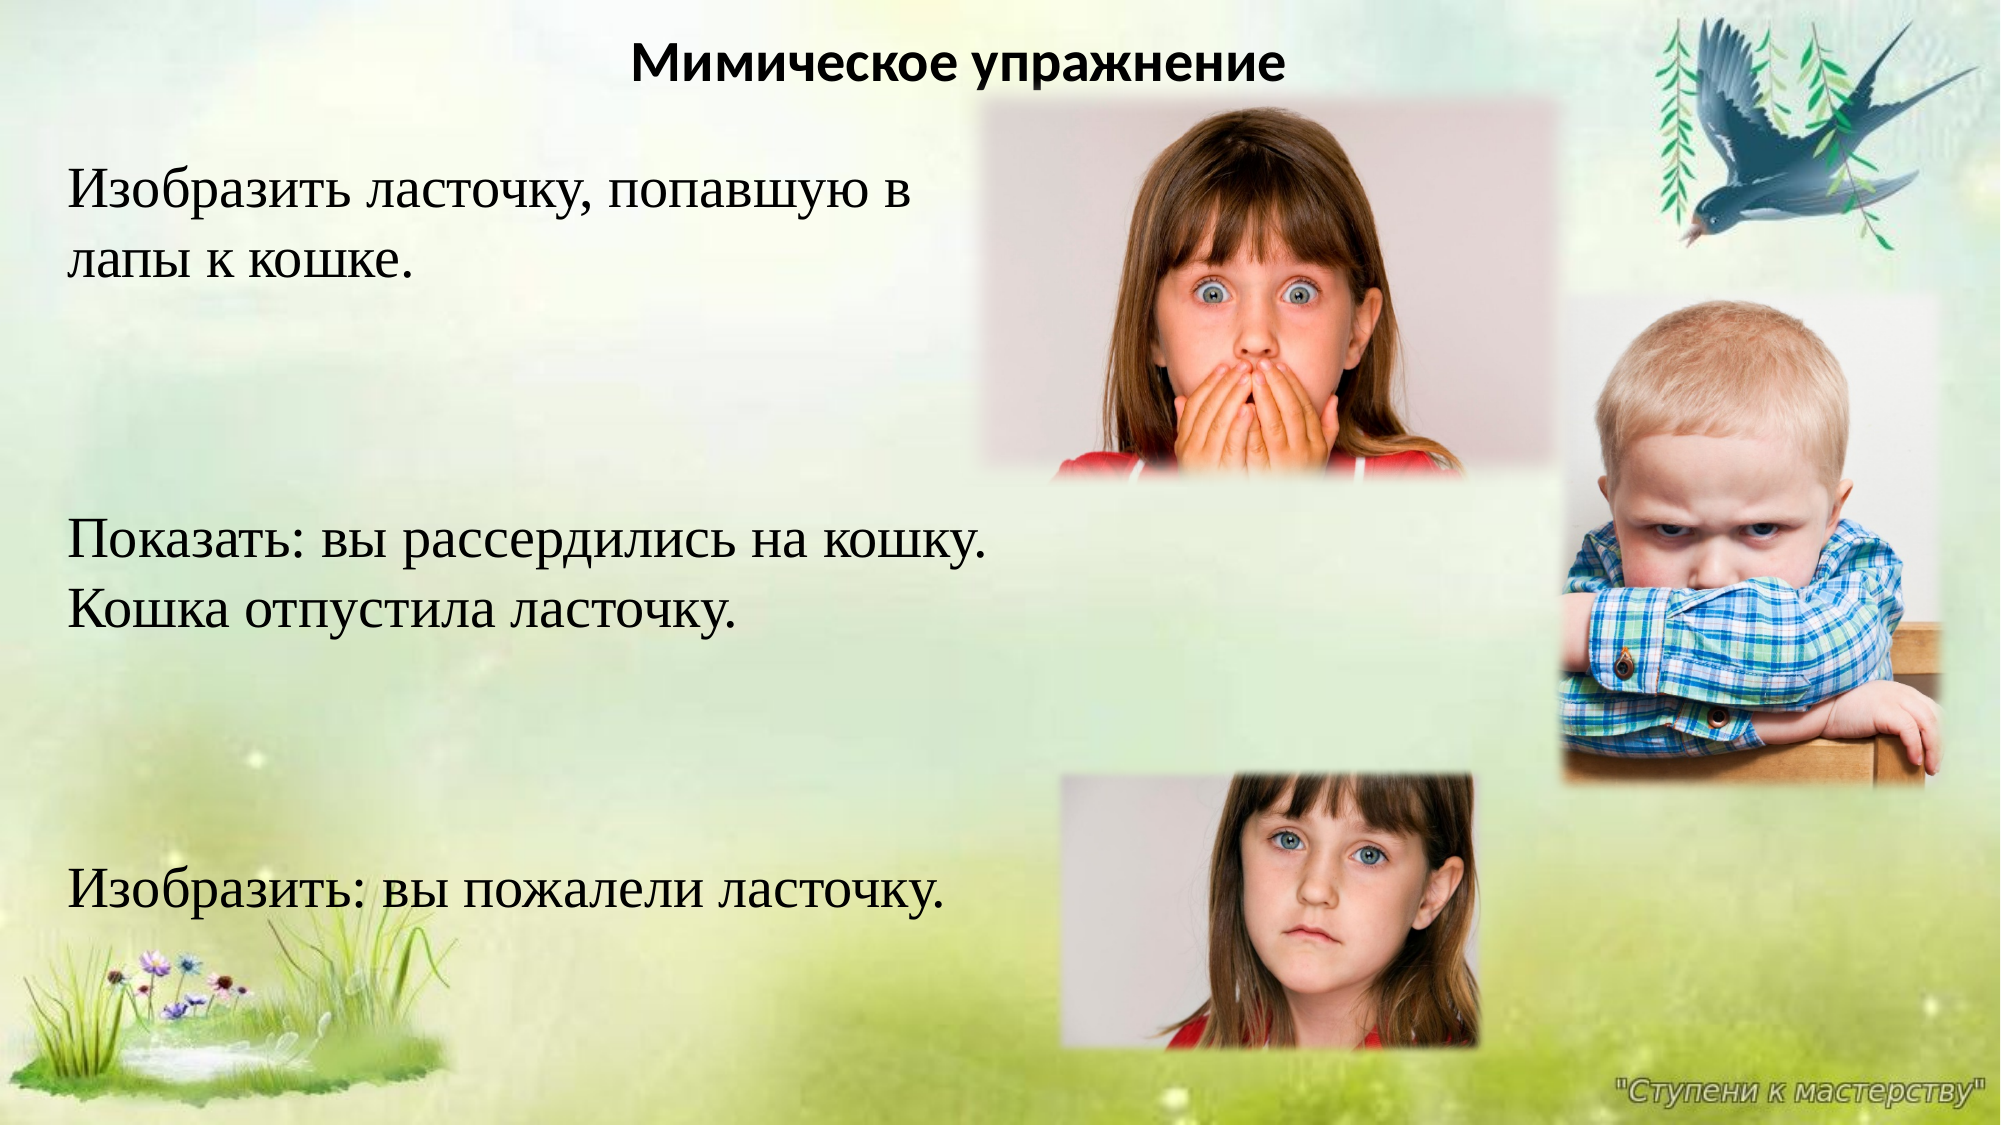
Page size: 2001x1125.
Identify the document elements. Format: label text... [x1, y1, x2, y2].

text_box Мимическое упражнение [390, 15, 1528, 101]
picture [0, 0, 2001, 1125]
text_box Изобразить ласточку, попавшую в лапы к кошке. Показать: вы рассердились на кошку. Кошка отпустила ласточку. Изобразить: вы пожалели ласточку. [52, 142, 1053, 927]
